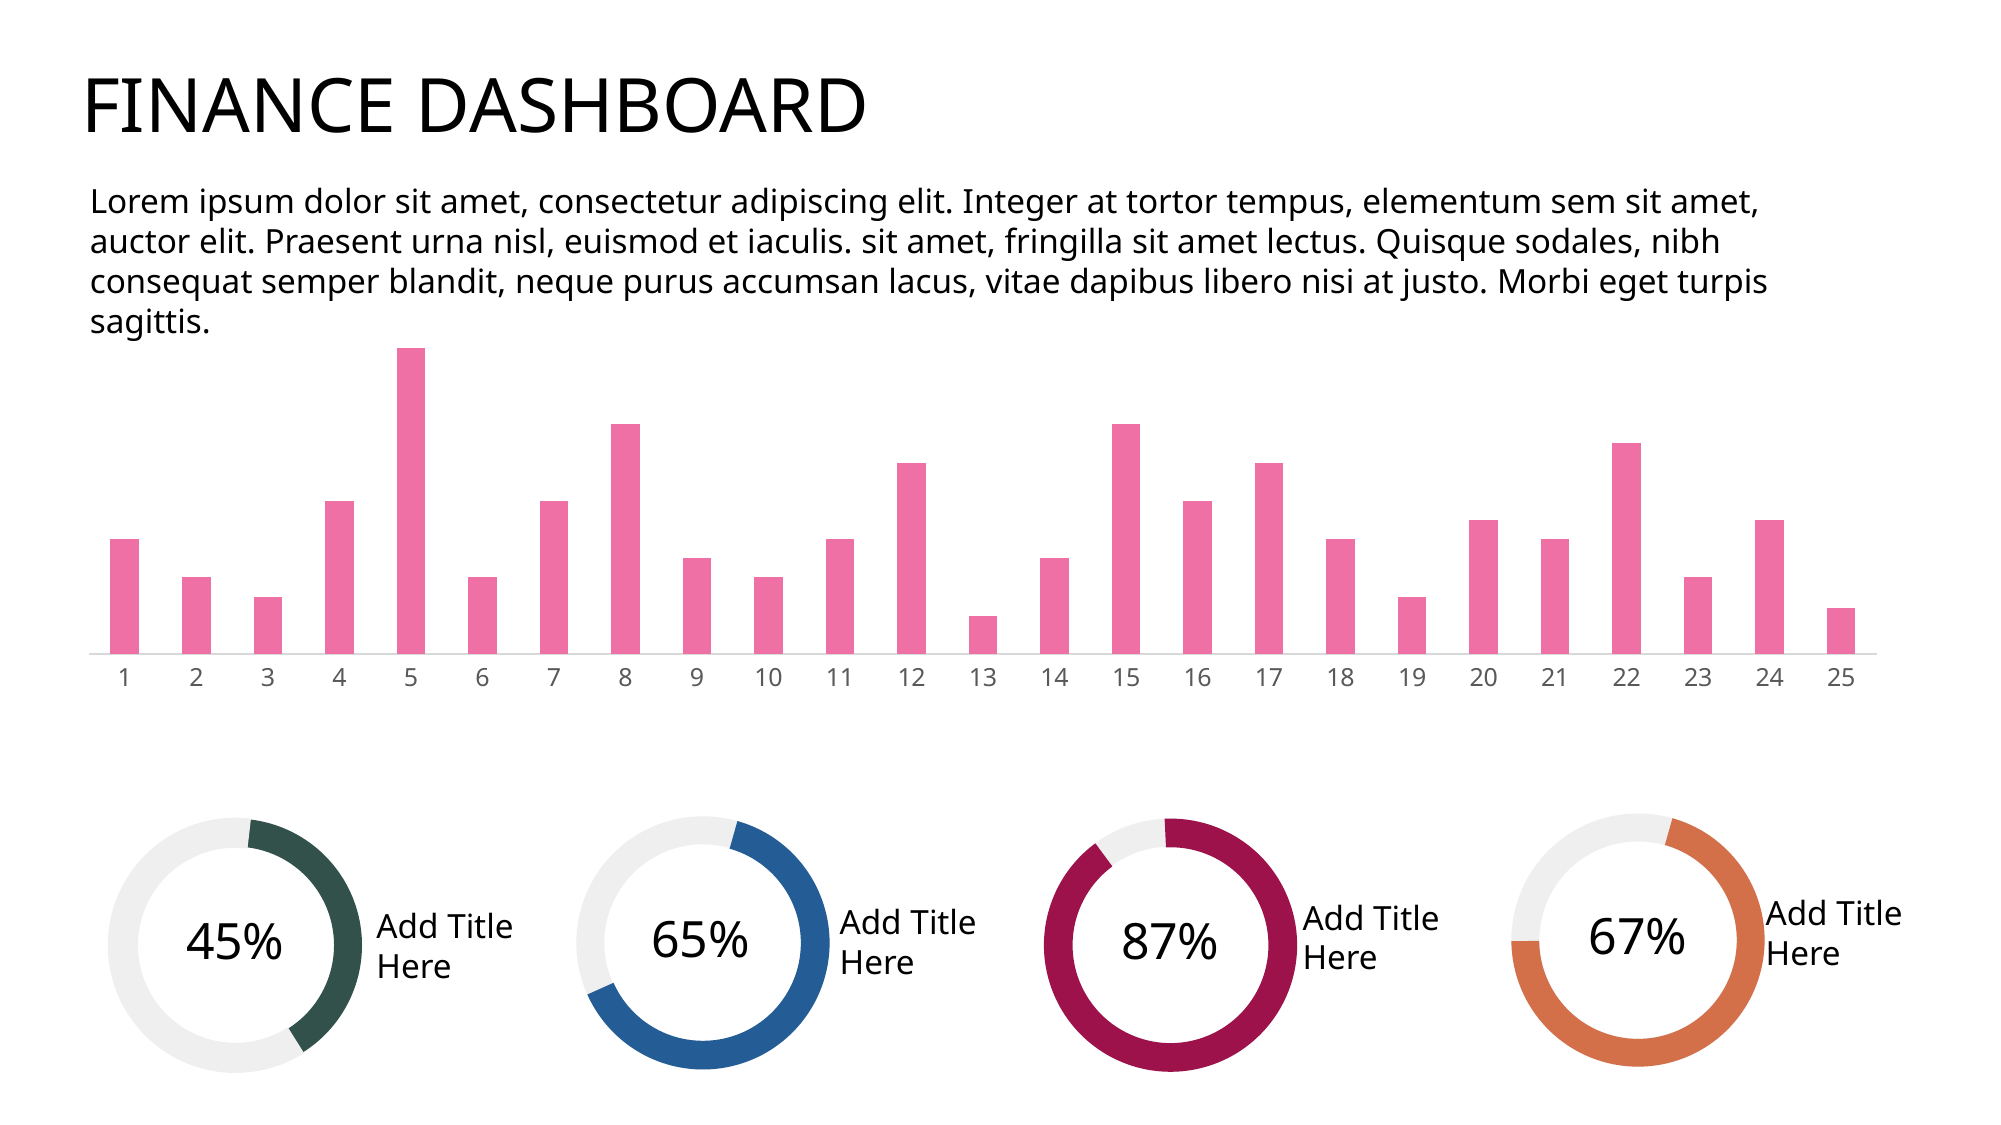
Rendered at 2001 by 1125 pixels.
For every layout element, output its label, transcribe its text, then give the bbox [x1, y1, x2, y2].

text_box Lorem ipsum dolor sit amet, consectetur adipiscing elit. Integer at tortor tempus, elementum sem sit amet, auctor elit. Praesent urna nisl, euismod et iaculis. sit amet, fringilla sit amet lectus. Quisque sodales, nibh consequat semper blandit, neque purus accumsan lacus, vitae dapibus libero nisi at justo. Morbi eget turpis sagittis. [75, 172, 1884, 241]
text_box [108, 813, 1932, 1072]
chart [66, 241, 1900, 701]
title FINANCE DASHBOARD [66, 0, 1944, 218]
